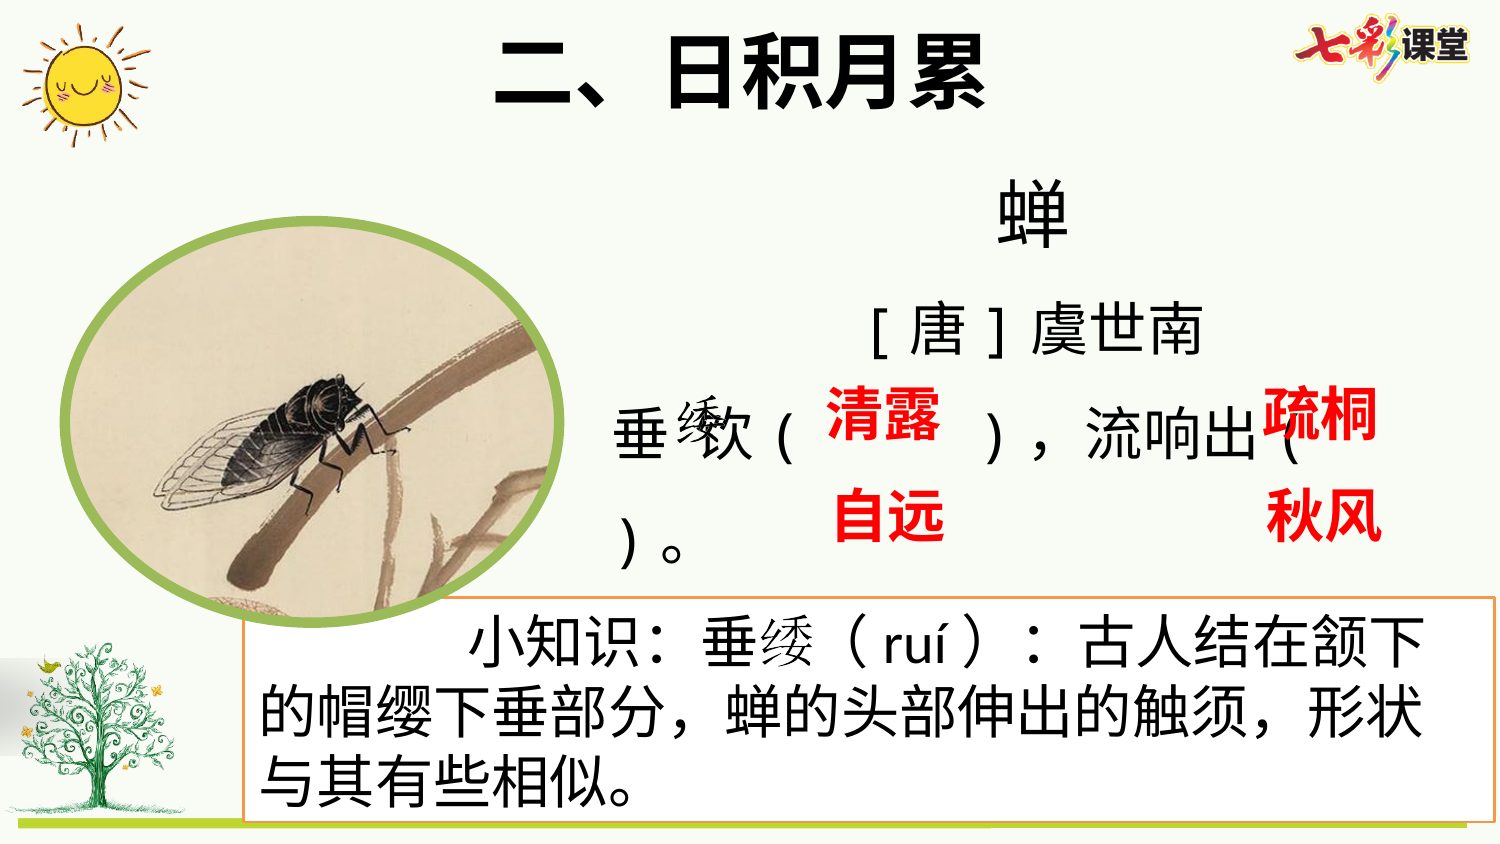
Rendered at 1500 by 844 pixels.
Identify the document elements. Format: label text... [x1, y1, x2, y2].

text_box 二、日积月累 [476, 11, 1007, 127]
picture [0, 0, 173, 172]
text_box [243, 596, 1496, 826]
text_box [595, 114, 1471, 585]
picture [1291, 9, 1472, 87]
picture [0, 174, 1467, 844]
